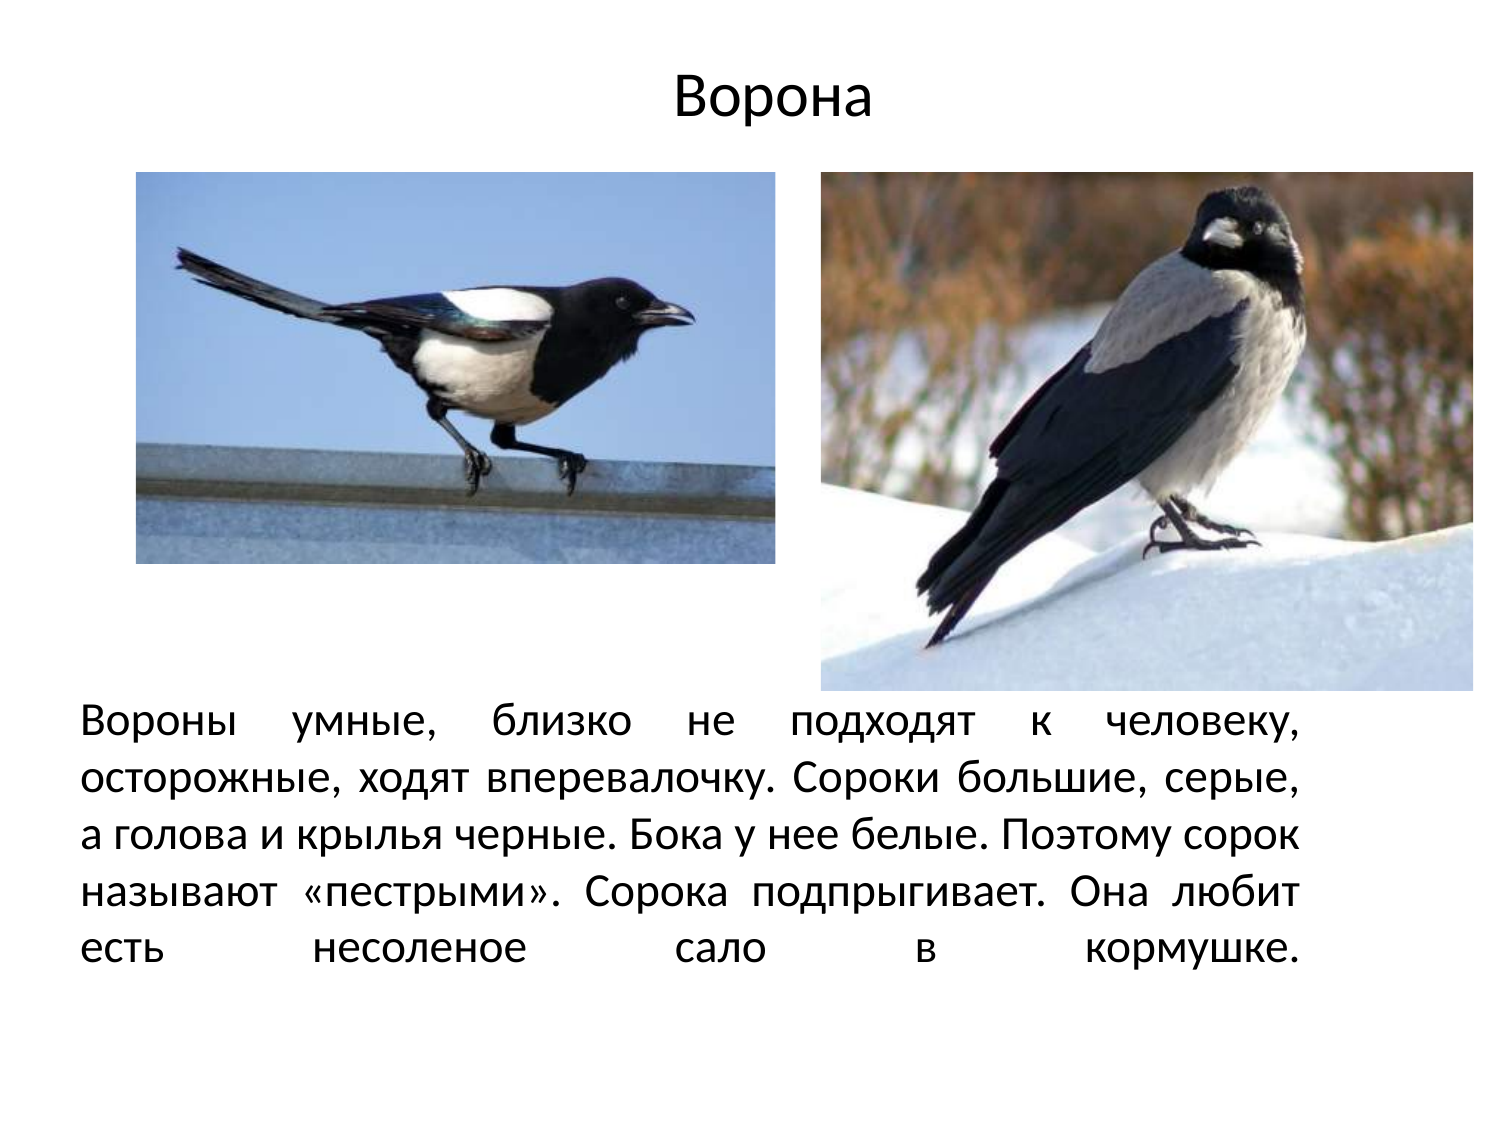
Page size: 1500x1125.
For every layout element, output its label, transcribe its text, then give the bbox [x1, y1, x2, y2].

picture [135, 171, 776, 564]
list Вороны умные, близко не подходят к человеку, осторожные, ходят вперевалочку. Сороки большие, серые, а голова и крылья черные. Бока у нее белые. Поэтому сорок называют «пестрыми». Сорока подпрыгивает. Она любит есть несоленое сало в кормушке. [64, 680, 1317, 1102]
picture [820, 171, 1474, 691]
title Ворона [75, 45, 1474, 138]
